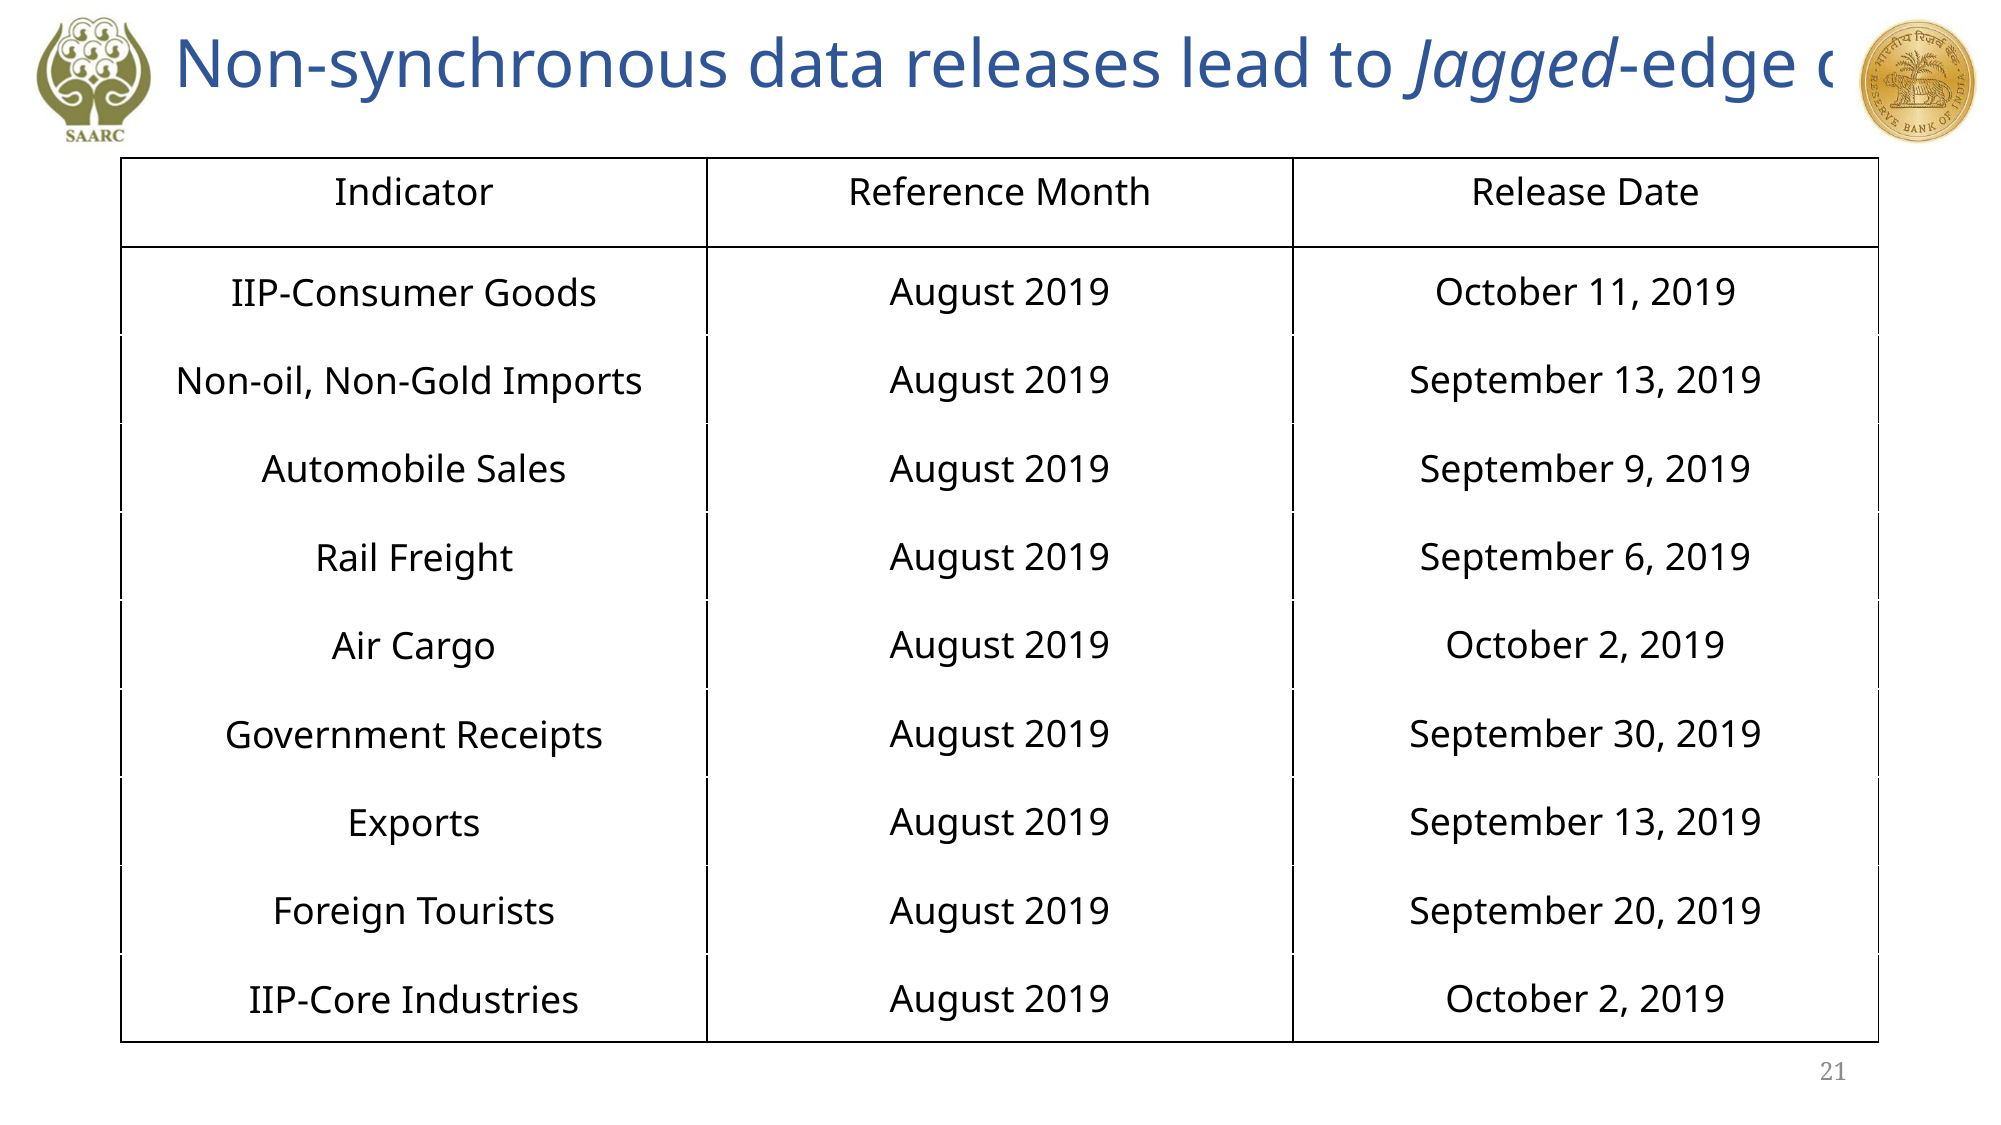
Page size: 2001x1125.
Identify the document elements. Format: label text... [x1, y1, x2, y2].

table_cell August 2019 [708, 424, 1292, 511]
table_cell August 2019 [708, 248, 1292, 334]
table_cell September 6, 2019 [1294, 513, 1878, 599]
table_cell September 30, 2019 [1294, 690, 1878, 776]
table_cell August 2019 [708, 866, 1292, 953]
table_cell October 2, 2019 [1294, 601, 1878, 688]
table_cell October 2, 2019 [1294, 955, 1878, 1041]
table_cell IIP-Core Industries [122, 955, 706, 1041]
table_cell Rail Freight [122, 513, 706, 599]
table_cell September 13, 2019 [1294, 778, 1878, 865]
picture [1832, 13, 1997, 145]
table_header Release Date [1294, 159, 1878, 246]
table_cell Automobile Sales [122, 424, 706, 511]
table_cell Non-oil, Non-Gold Imports [122, 336, 706, 423]
table_cell September 20, 2019 [1294, 866, 1878, 953]
table_cell August 2019 [708, 336, 1292, 423]
title Non-synchronous data releases lead to Jagged-edge data [159, 9, 2000, 124]
table_cell Foreign Tourists [122, 866, 706, 953]
table_cell August 2019 [708, 513, 1292, 599]
table_cell August 2019 [708, 690, 1292, 776]
slide_number 21 [1412, 1043, 1863, 1103]
table_cell August 2019 [708, 955, 1292, 1041]
table_cell October 11, 2019 [1294, 248, 1878, 334]
table_cell Government Receipts [122, 690, 706, 776]
table_cell Exports [122, 778, 706, 865]
table_header Reference Month [708, 159, 1292, 246]
table_cell September 13, 2019 [1294, 336, 1878, 423]
picture [26, 13, 160, 149]
table_cell September 9, 2019 [1294, 424, 1878, 511]
table_header Indicator [122, 159, 706, 246]
table_cell August 2019 [708, 778, 1292, 865]
table_cell August 2019 [708, 601, 1292, 688]
table_cell IIP-Consumer Goods [122, 248, 706, 334]
table_cell Air Cargo [122, 601, 706, 688]
